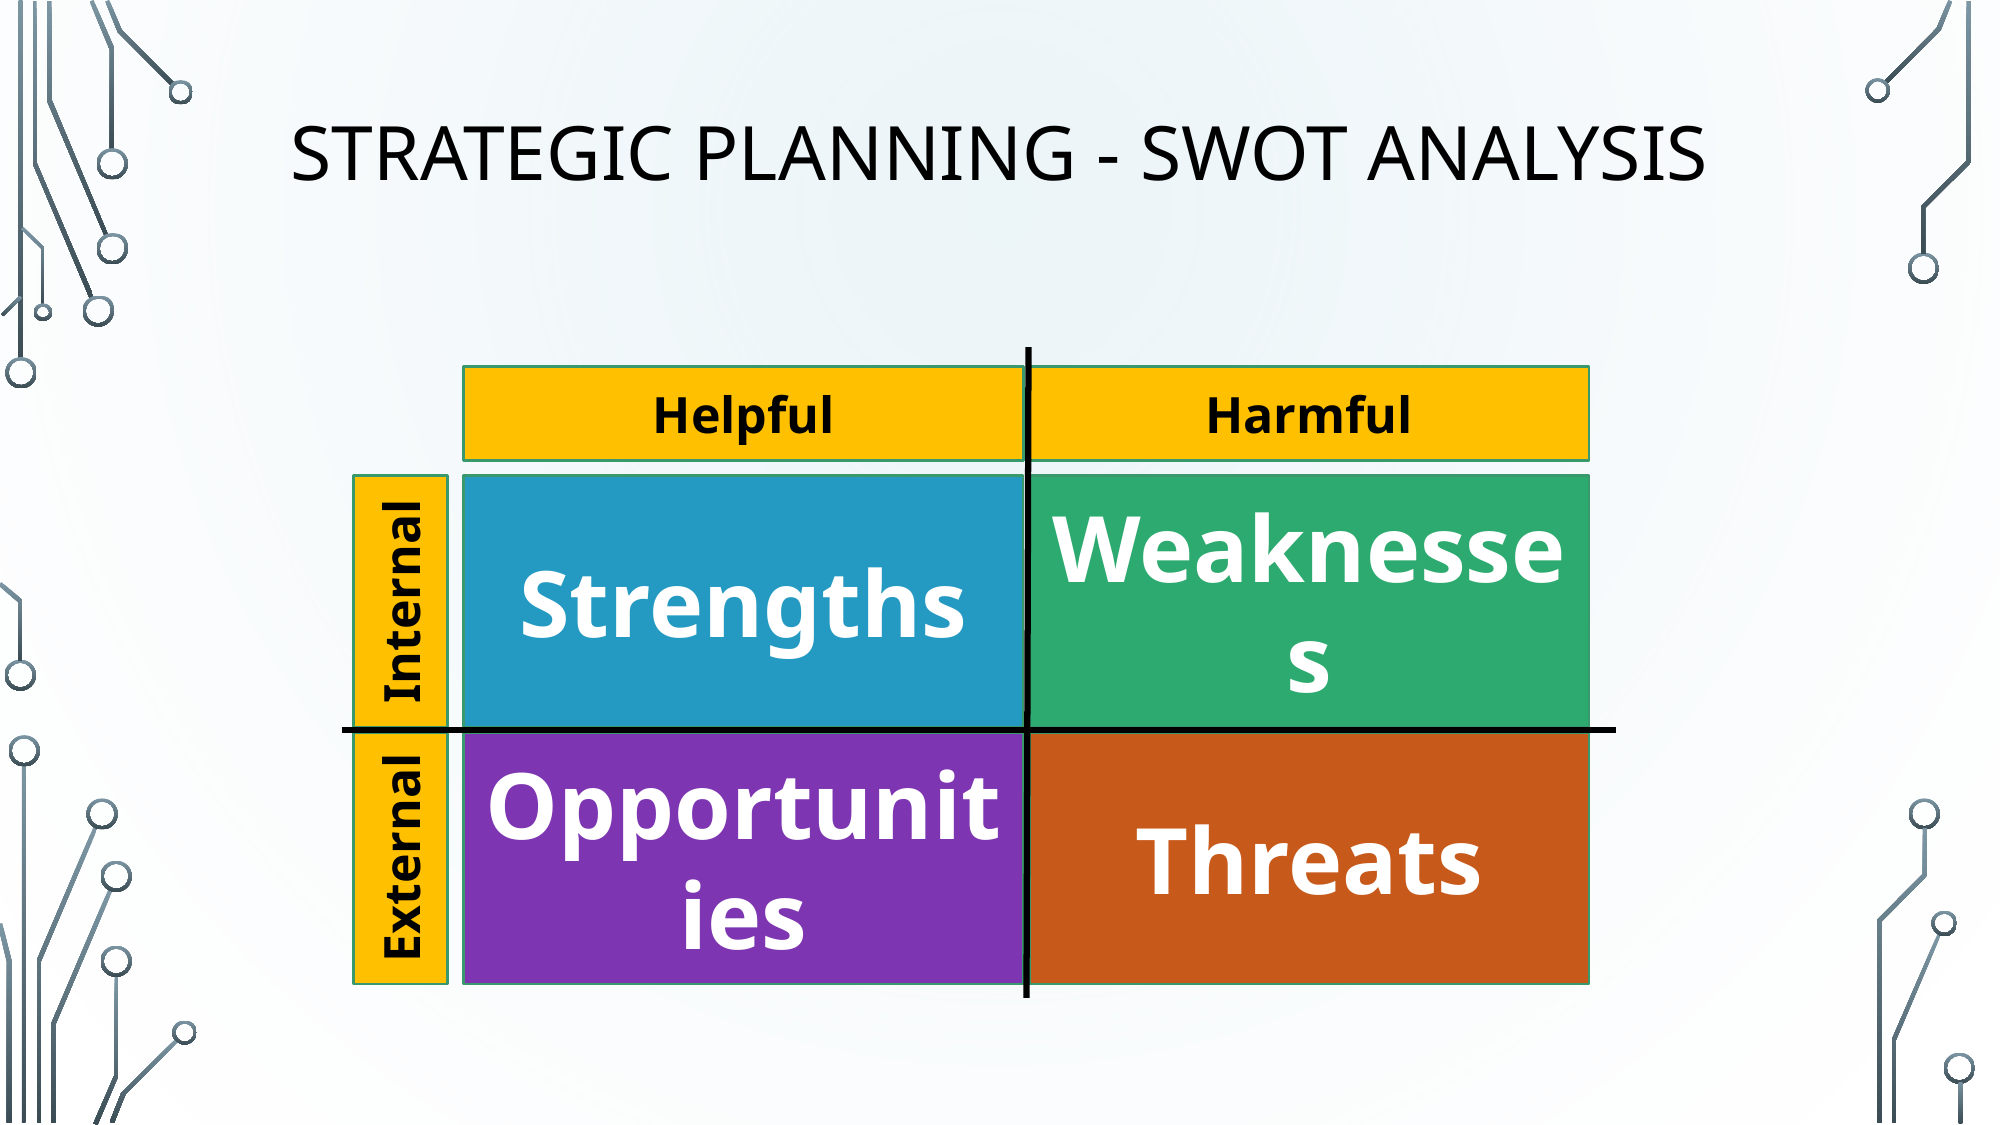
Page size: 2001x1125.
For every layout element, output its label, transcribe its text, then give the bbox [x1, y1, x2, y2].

text_box External [352, 733, 449, 985]
text_box Threats [1030, 733, 1590, 985]
text_box Opportunities [462, 733, 1024, 985]
text_box Strengths [462, 474, 1024, 727]
text_box Helpful [462, 365, 1025, 462]
title Strategic Planning - SWOT ANALYSIS [187, 35, 1813, 278]
text_box Internal [352, 474, 449, 727]
text_box Weaknesses [1031, 474, 1590, 727]
text_box Harmful [1032, 365, 1590, 462]
